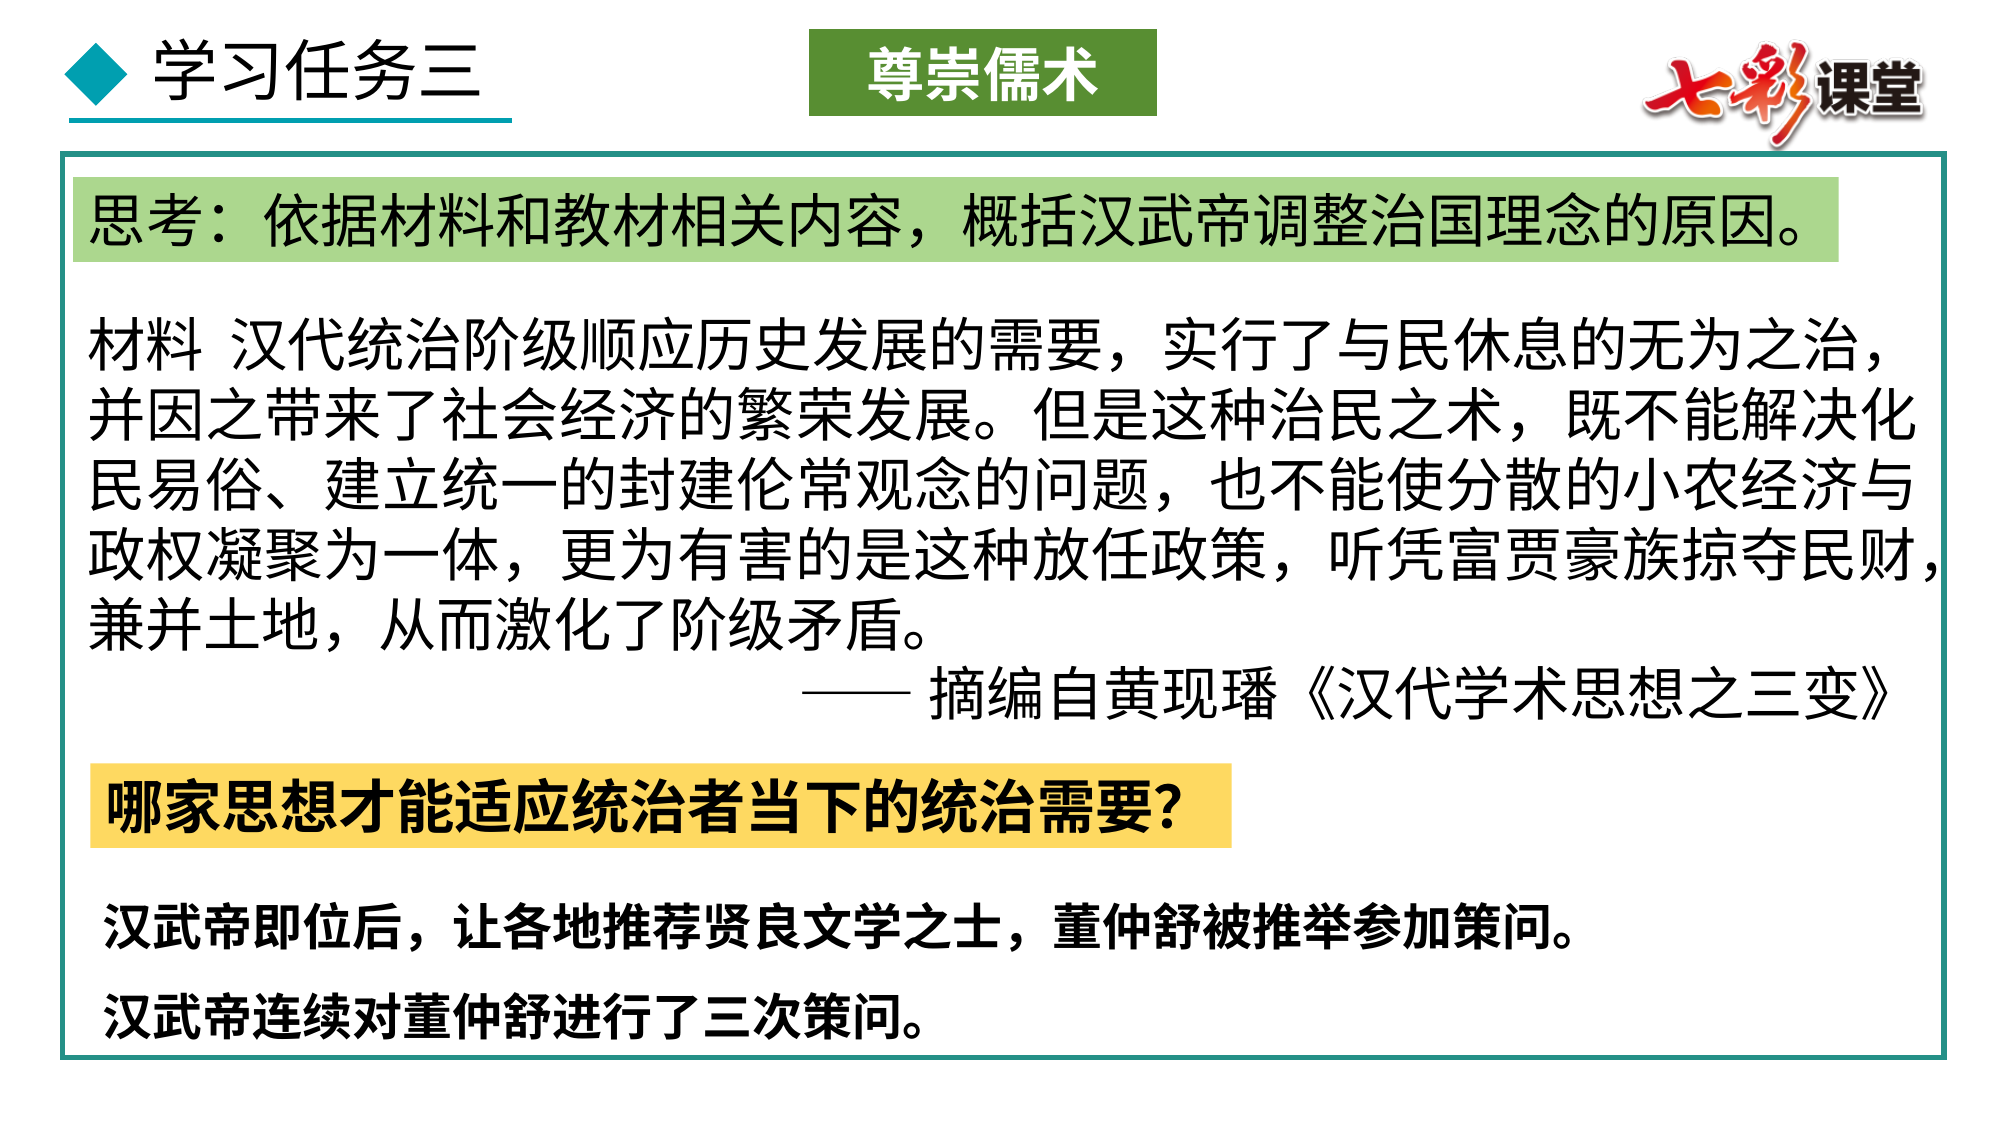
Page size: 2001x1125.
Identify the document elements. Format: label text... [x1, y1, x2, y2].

text_box 思考：依据材料和教材相关内容，概括汉武帝调整治国理念的原因。 [73, 177, 1839, 262]
text_box 哪家思想才能适应统治者当下的统治需要？ [90, 763, 1232, 848]
text_box 材料 汉代统治阶级顺应历史发展的需要，实行了与民休息的无为之治，并因之带来了社会经济的繁荣发展。但是这种治民之术，既不能解决化民易俗、建立统一的封建伦常观念的问题，也不能使分散的小农经济与政权凝聚为一体，更为有害的是这种放任政策，听凭富贾豪族掠夺民财，兼并土地，从而激化了阶级矛盾。 ——摘编自黄现璠《汉代学术思想之三变》 [72, 300, 1934, 718]
text_box 尊崇儒术 [810, 30, 1157, 115]
picture [1638, 35, 1932, 151]
text_box 汉武帝即位后，让各地推荐贤良文学之士，董仲舒被推举参加策问。 汉武帝连续对董仲舒进行了三次策问。 [87, 857, 1922, 1053]
